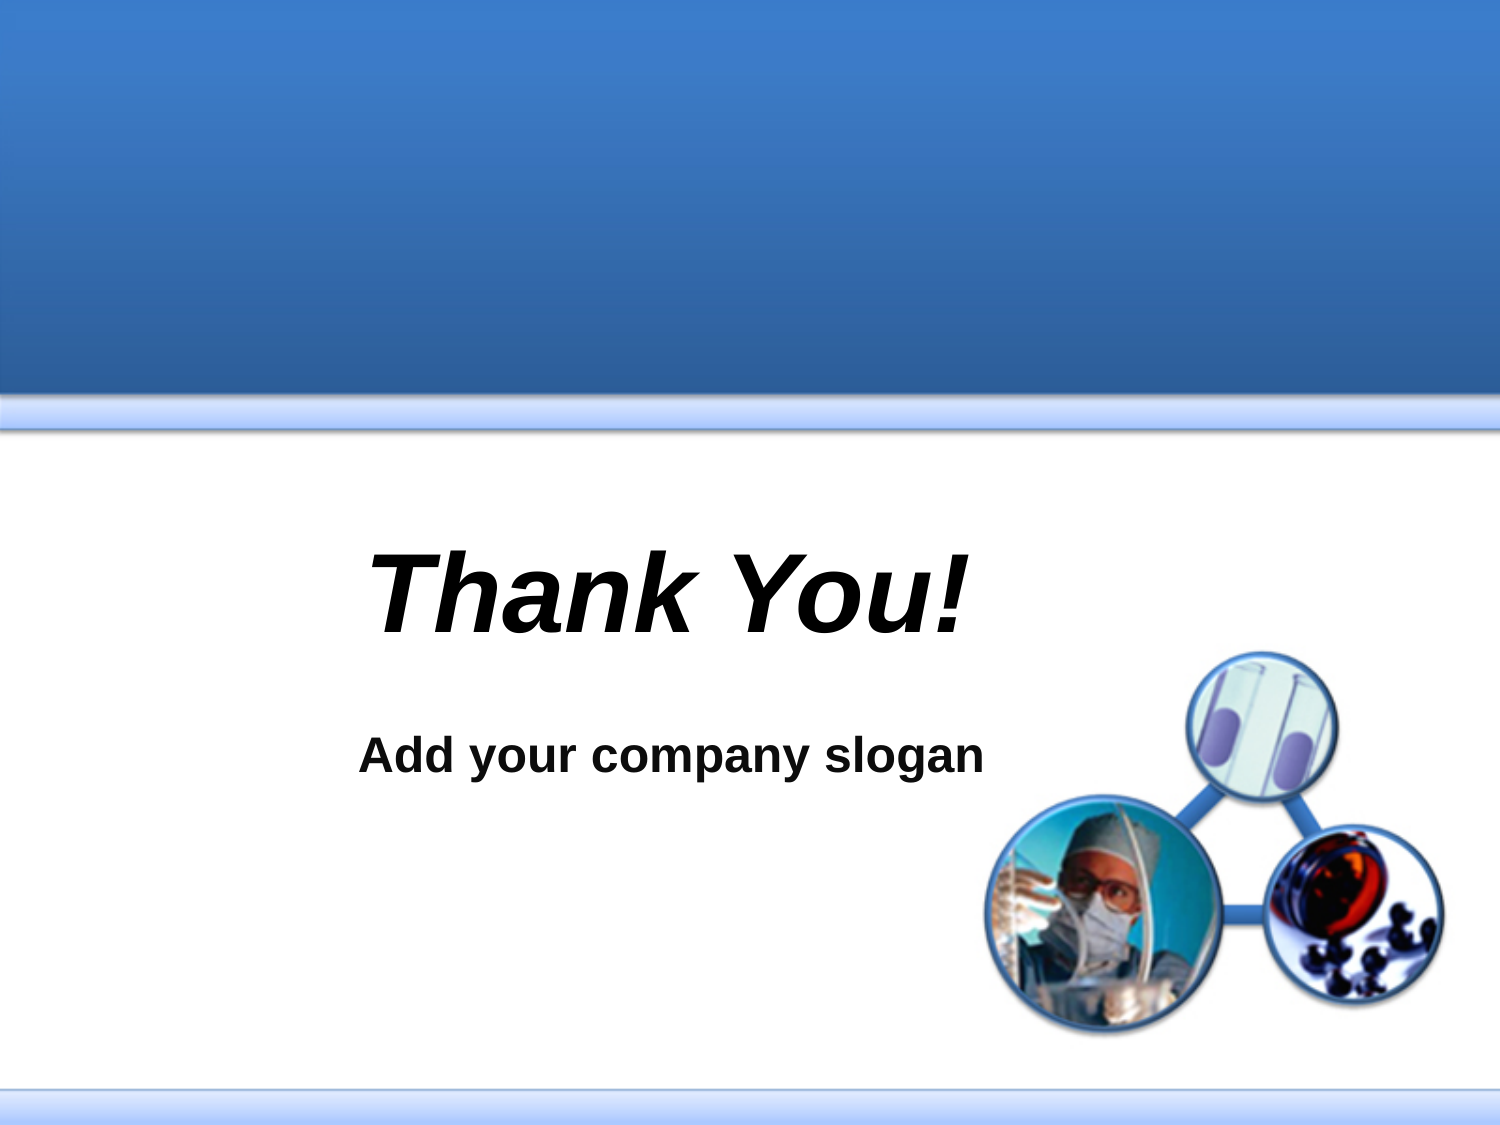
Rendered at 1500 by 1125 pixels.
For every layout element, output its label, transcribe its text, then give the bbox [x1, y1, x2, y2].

text_box Thank You! [117, 466, 1219, 708]
picture [0, 0, 1500, 1125]
text_box Add your company slogan [343, 714, 1001, 790]
